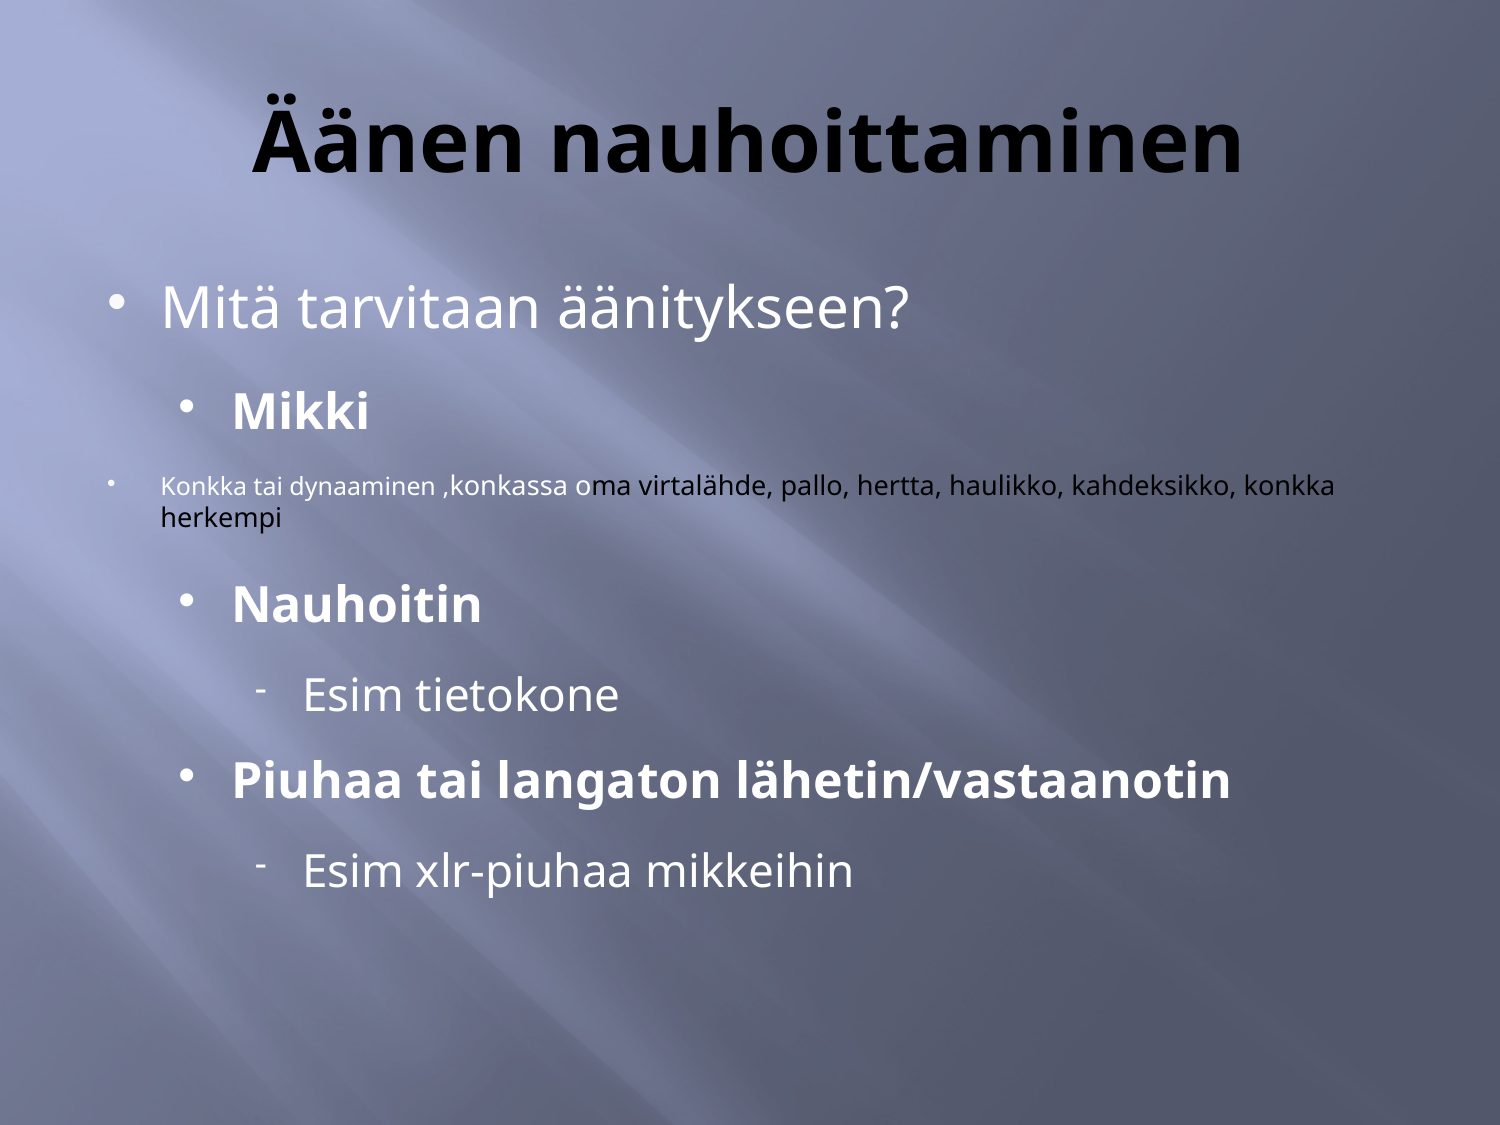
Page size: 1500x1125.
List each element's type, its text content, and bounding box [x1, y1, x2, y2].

title Äänen nauhoittaminen [75, 45, 1425, 233]
list Mitä tarvitaan äänitykseen? Mikki Konkka tai dynaaminen ,konkassa oma virtalähde, pallo, hertta, haulikko, kahdeksikko, konkka herkempi Nauhoitin Esim tietokone Piuhaa tai langaton lähetin/vastaanotin Esim xlr-piuhaa mikkeihin [75, 262, 1425, 1035]
